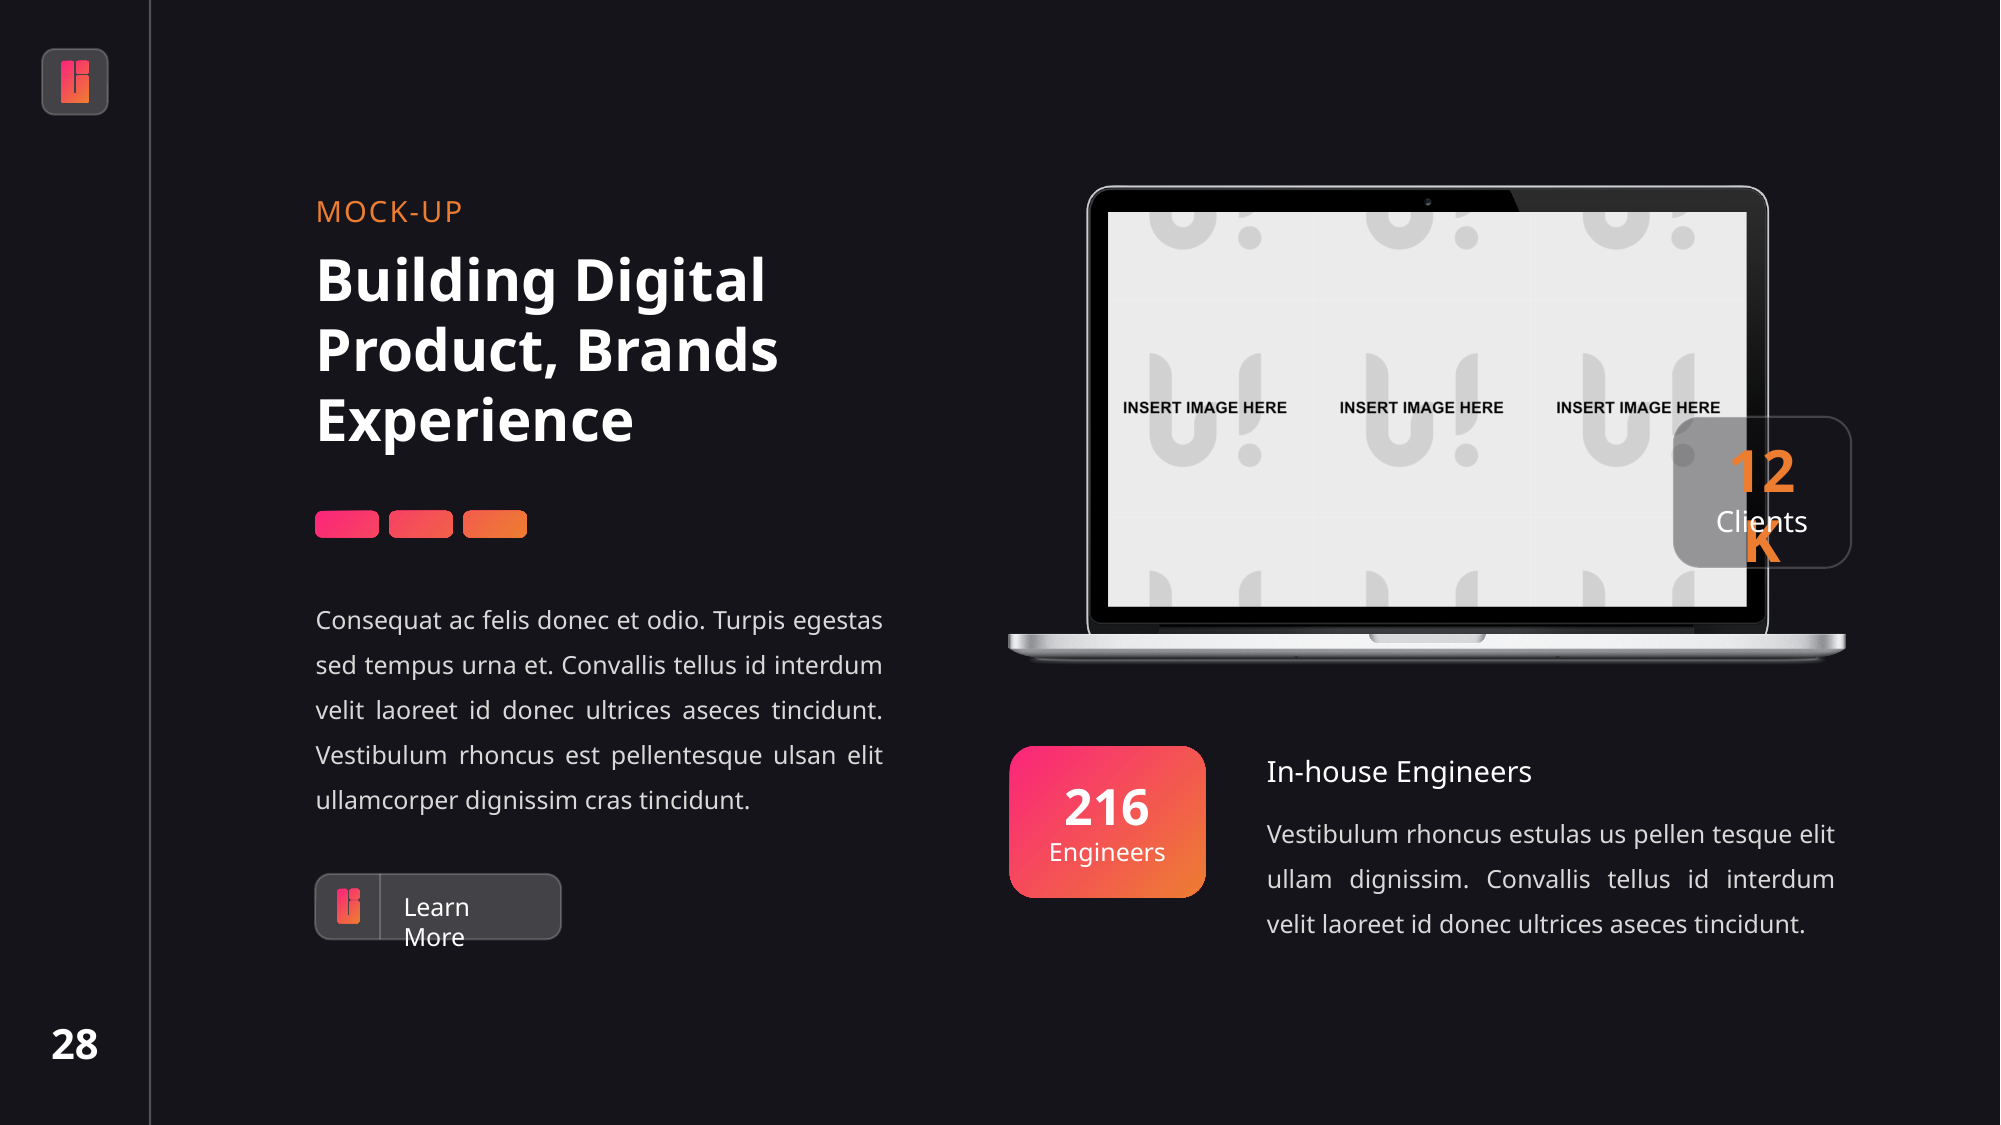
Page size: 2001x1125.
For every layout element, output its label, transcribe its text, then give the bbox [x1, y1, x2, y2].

text_box In-house Engineers [1252, 746, 1609, 796]
text_box Vestibulum rhoncus estulas us pellen tesque elit ullam dignissim. Convallis tellus id interdum velit laoreet id donec ultrices aseces tincidunt. [1252, 796, 1852, 946]
text_box [1846, 425, 1853, 559]
picture [1008, 185, 1846, 665]
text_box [300, 185, 899, 940]
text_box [1009, 746, 1206, 898]
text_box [1695, 426, 1829, 546]
